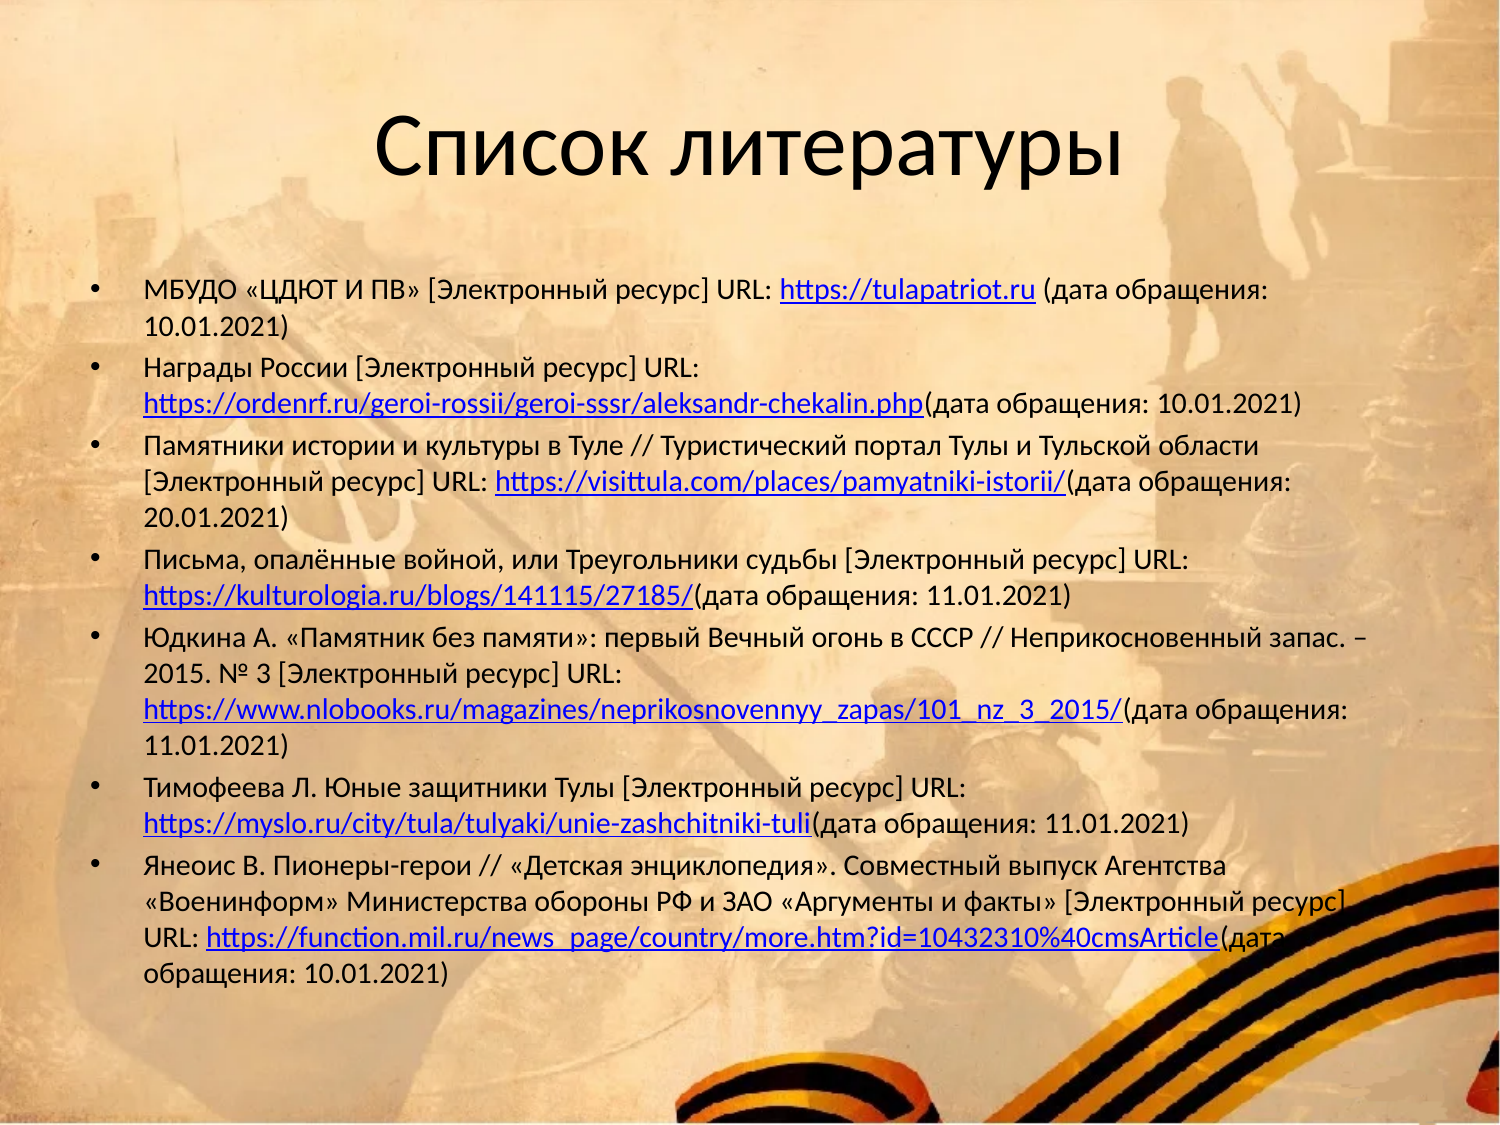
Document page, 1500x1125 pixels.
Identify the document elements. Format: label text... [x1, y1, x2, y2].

picture [0, 0, 1500, 1125]
title Список литературы [75, 45, 1425, 233]
list МБУДО «ЦДЮТ И ПВ» [Электронный ресурс] URL: https://tulapatriot.ru (дата обращения: 10.01.2021) Награды России [Электронный ресурс] URL: https://ordenrf.ru/geroi-rossii/geroi-sssr/aleksandr-chekalin.php(дата обращения: 10.01.2021) Памятники истории и культуры в Туле // Туристический портал Тулы и Тульской области [Электронный ресурс] URL: https://visittula.com/places/pamyatniki-istorii/(дата обращения: 20.01.2021) Письма, опалённые войной, или Треугольники судьбы [Электронный ресурс] URL: https://kulturologia.ru/blogs/141115/27185/(дата обращения: 11.01.2021) Юдкина А. «Памятник без памяти»: первый Вечный огонь в СССР // Неприкосновенный запас. – 2015. № 3 [Электронный ресурс] URL: https://www.nlobooks.ru/magazines/neprikosnovennyy_zapas/101_nz_3_2015/(дата обращения: 11.01.2021) Тимофеева Л. Юные защитники Тулы [Электронный ресурс] URL:https://myslo.ru/city/tula/tulyaki/unie-zashchitniki-tuli(дата обращения: 11.01.2021) Янеоис В. Пионеры-герои // «Детская энциклопедия». Совместный выпуск Агентства «Военинформ» Министерства обороны РФ и ЗАО «Аргументы и факты» [Электронный ресурс] URL: https://function.mil.ru/news_page/country/more.htm?id=10432310%40cmsArticle(дата обращения: 10.01.2021) [75, 262, 1425, 1005]
